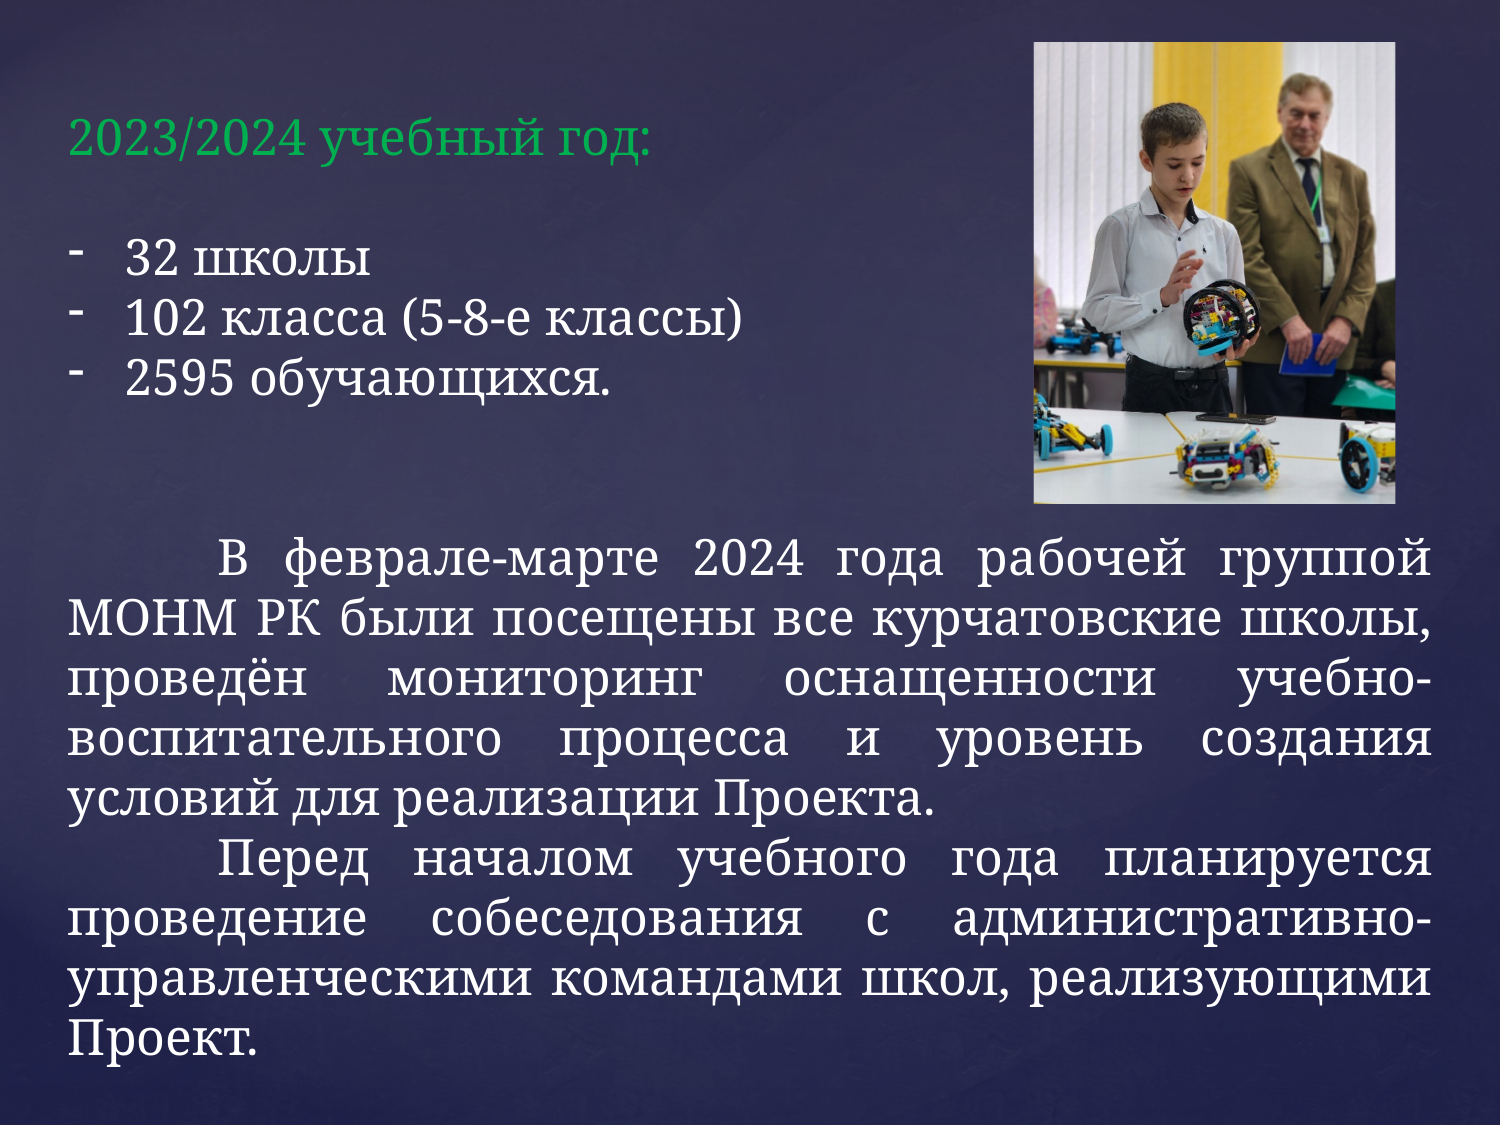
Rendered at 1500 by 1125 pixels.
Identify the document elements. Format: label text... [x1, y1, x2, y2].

text_box 2023/2024 учебный год: 32 школы 102 класса (5-8-е классы) 2595 обучающихся. В феврале-марте 2024 года рабочей группой МОНМ РК были посещены все курчатовские школы, проведён мониторинг оснащенности учебно-воспитательного процесса и уровень создания условий для реализации Проекта. Перед началом учебного года планируется проведение собеседования с административно-управленческими командами школ, реализующими Проект. [53, 98, 1447, 1074]
picture [983, 42, 1446, 504]
